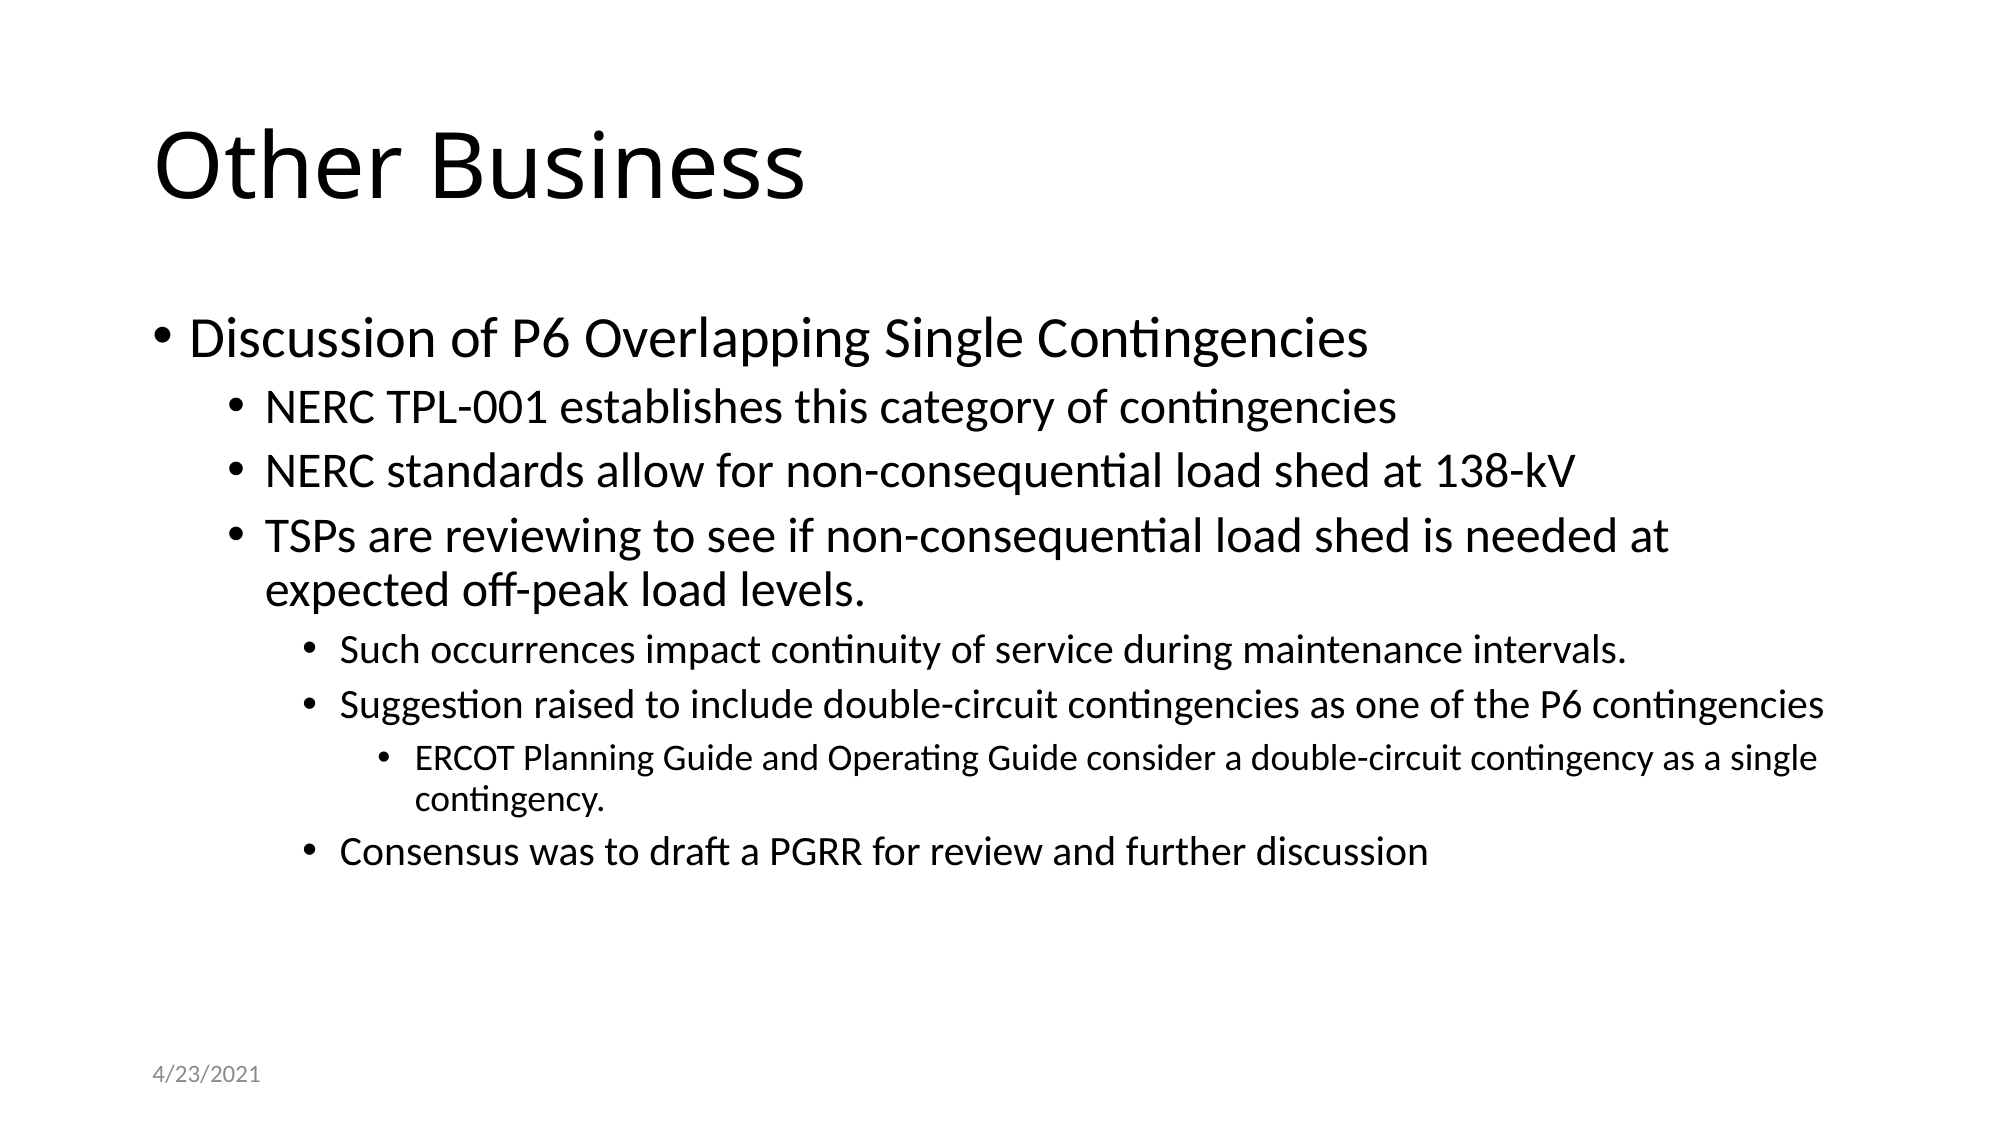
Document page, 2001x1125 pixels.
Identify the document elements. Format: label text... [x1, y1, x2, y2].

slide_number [137, 1042, 588, 1103]
title Other Business [137, 59, 1863, 278]
list Discussion of P6 Overlapping Single Contingencies NERC TPL-001 establishes this category of contingencies NERC standards allow for non-consequential load shed at 138-kV TSPs are reviewing to see if non-consequential load shed is needed at expected off-peak load levels. Such occurrences impact continuity of service during maintenance intervals. Suggestion raised to include double-circuit contingencies as one of the P6 contingencies ERCOT Planning Guide and Operating Guide consider a double-circuit contingency as a single contingency. Consensus was to draft a PGRR for review and further discussion [137, 299, 1863, 1014]
